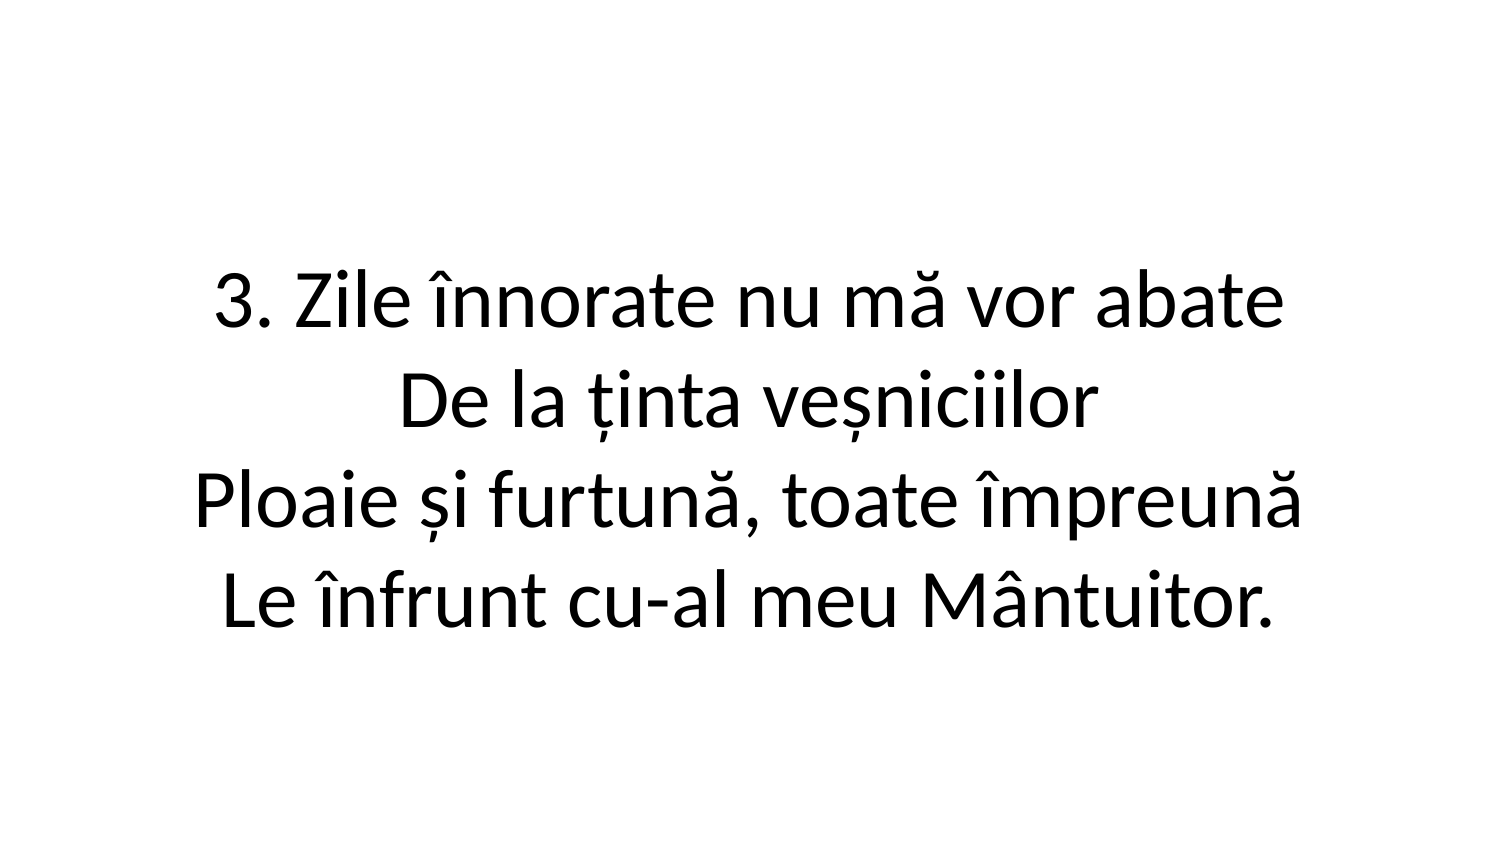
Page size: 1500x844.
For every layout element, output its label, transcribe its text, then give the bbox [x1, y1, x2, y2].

text_box 3. Zile înnorate nu mă vor abate De la ținta veșniciilor Ploaie și furtună, toate împreună Le înfrunt cu-al meu Mântuitor. [178, 192, 1321, 652]
